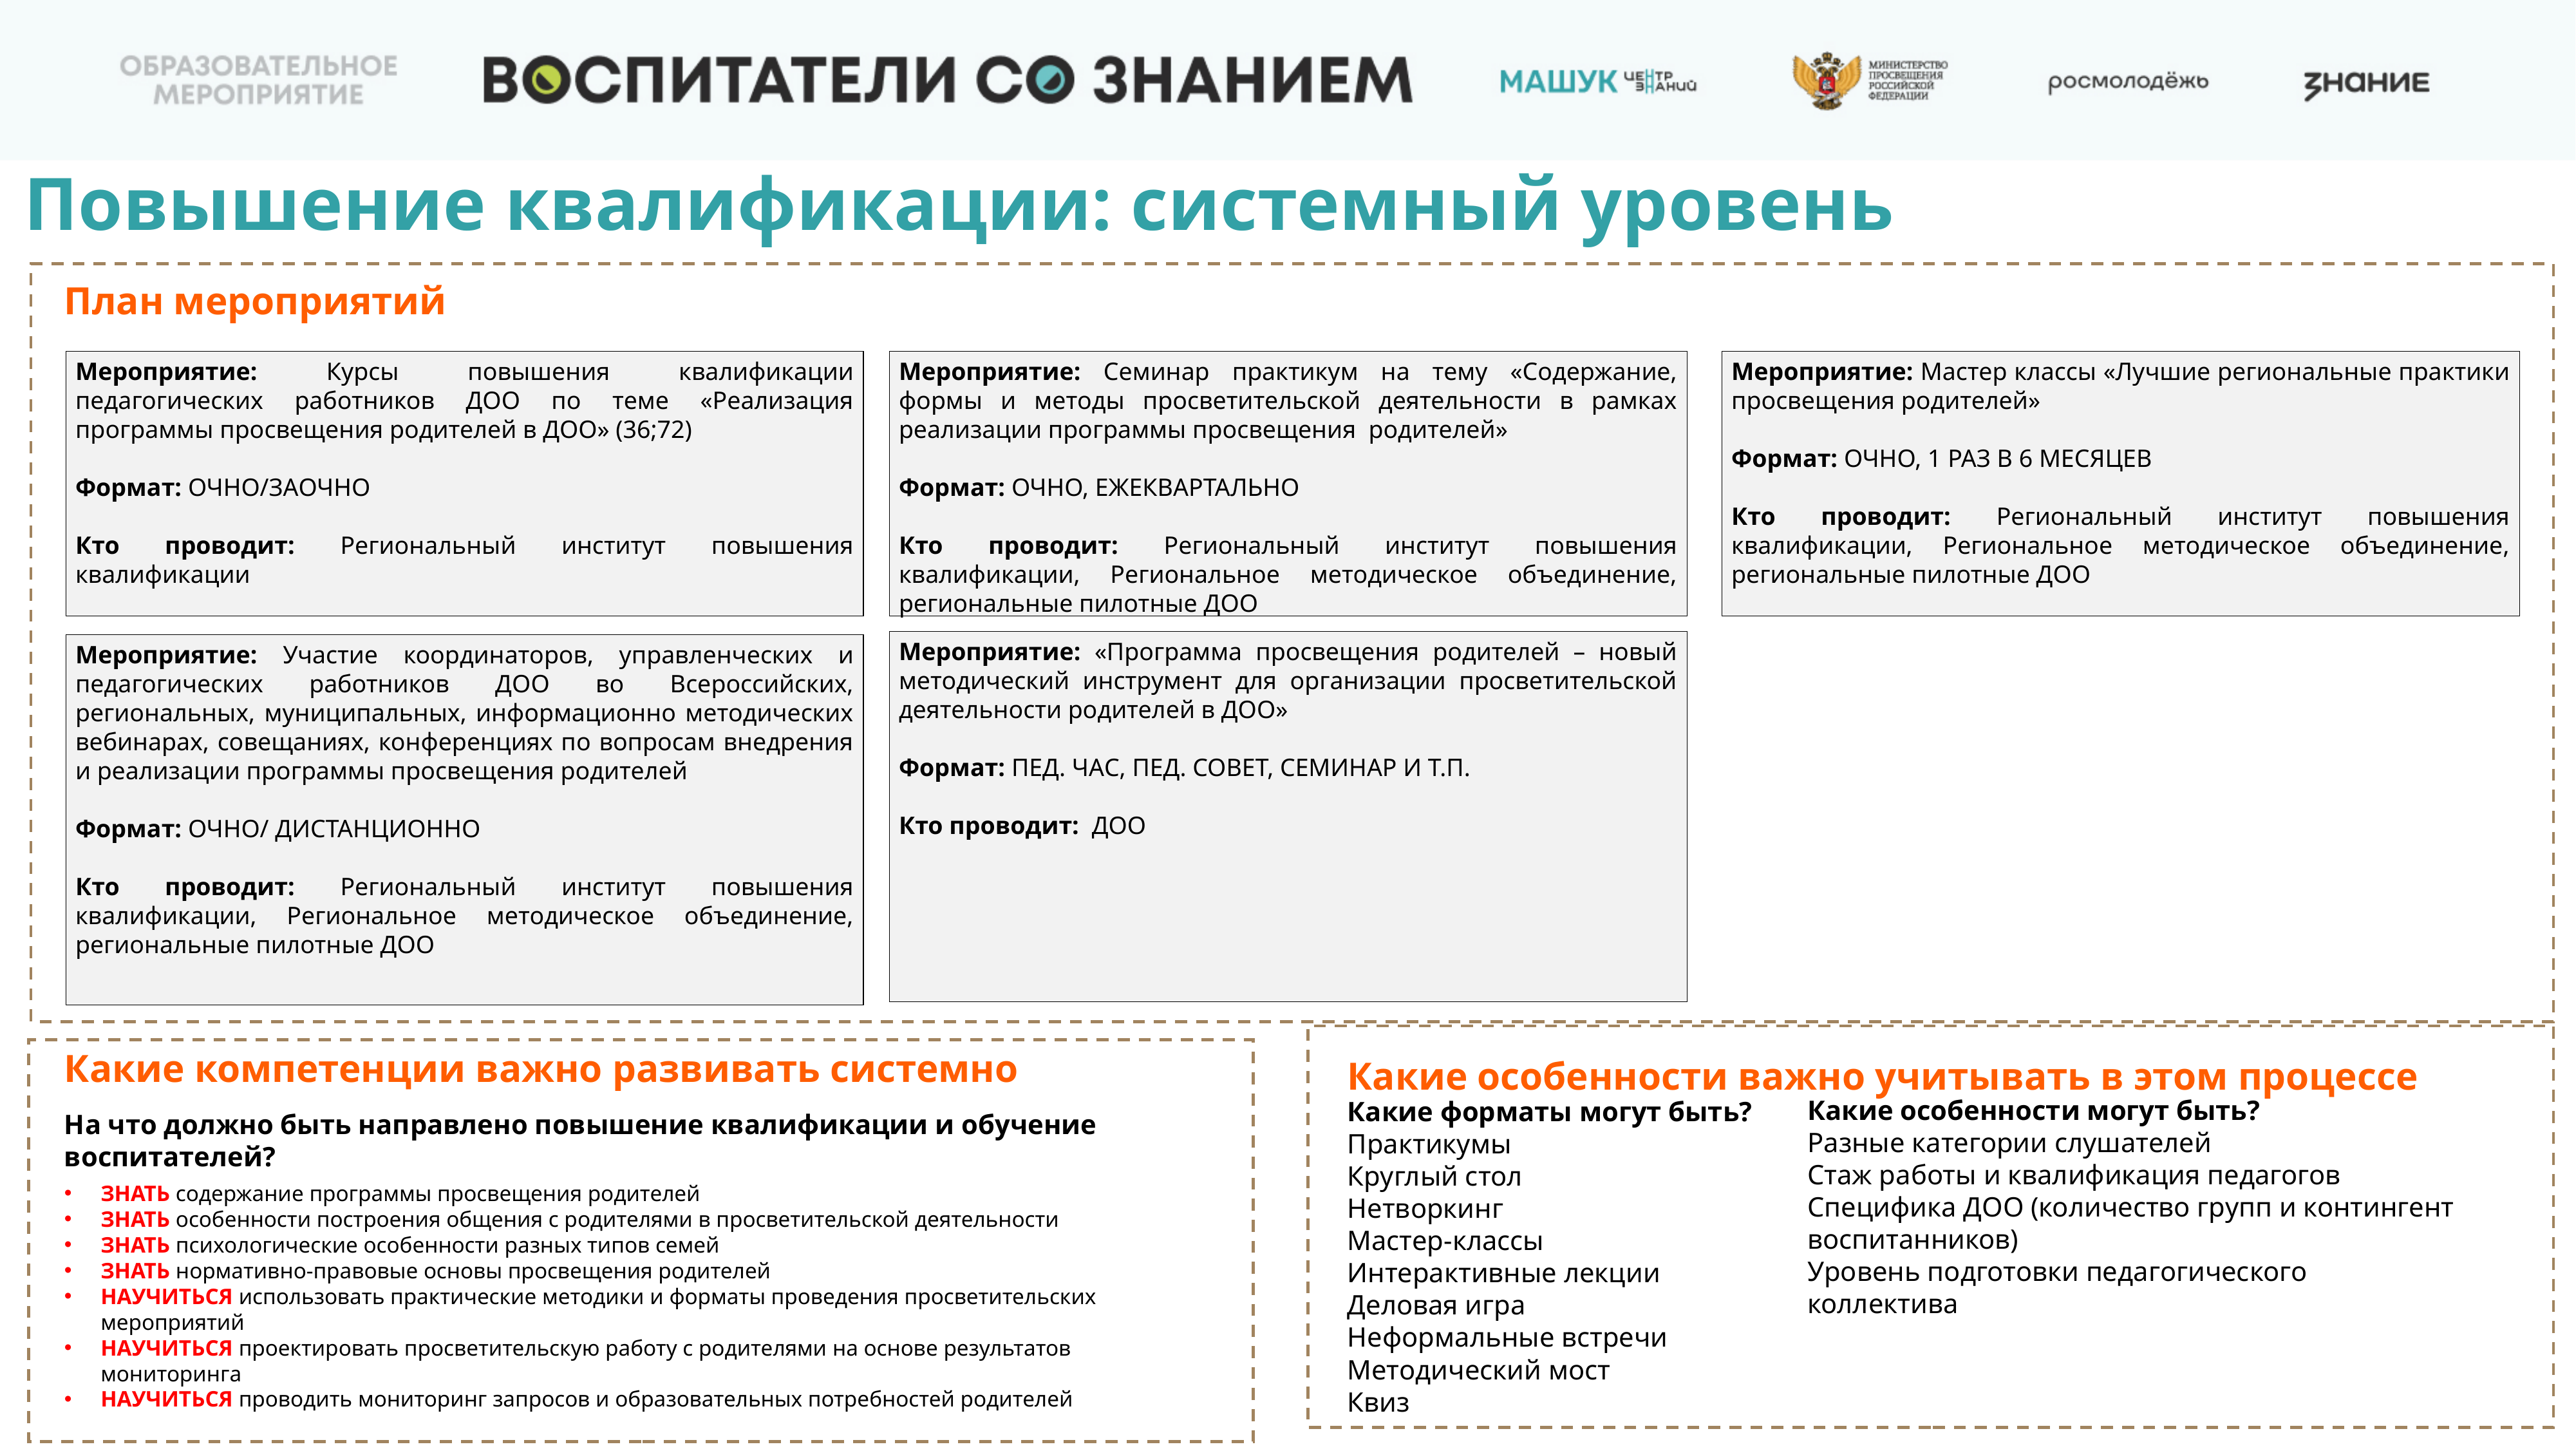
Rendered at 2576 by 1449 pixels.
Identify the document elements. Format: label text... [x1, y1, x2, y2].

text_box Мероприятие: Семинар практикум на тему «Содержание, формы и методы просветительской деятельности в рамках реализации программы просвещения родителей» Формат: ОЧНО, ЕЖЕКВАРТАЛЬНО Кто проводит: Региональный институт повышения квалификации, Региональное методическое объединение, региональные пилотные ДОО [888, 351, 1688, 616]
text_box [30, 263, 2554, 1022]
text_box Какие особенности важно учитывать в этом процессе [1337, 1047, 2519, 1103]
text_box План мероприятий [55, 272, 562, 327]
text_box Какие особенности могут быть? Разные категории слушателей Стаж работы и квалификация педагогов Специфика ДОО (количество групп и контингент воспитанников) Уровень подготовки педагогического коллектива [1798, 1088, 2464, 1323]
text_box Повышение квалификации: системный уровень [15, 153, 2349, 250]
text_box ЗНАТЬ содержание программы просвещения родителей ЗНАТЬ особенности построения общения с родителями в просветительской деятельности ЗНАТЬ психологические особенности разных типов семей ЗНАТЬ нормативно-правовые основы просвещения родителей НАУЧИТЬСЯ использовать практические методики и форматы проведения просветительских мероприятий НАУЧИТЬСЯ проектировать просветительскую работу с родителями на основе результатов мониторинга НАУЧИТЬСЯ проводить мониторинг запросов и образовательных потребностей родителей [55, 1175, 1189, 1449]
text_box Мероприятие: «Программа просвещения родителей – новый методический инструмент для организации просветительской деятельности родителей в ДОО» Формат: ПЕД. ЧАС, ПЕД. СОВЕТ, СЕМИНАР И Т.П. Кто проводит: ДОО [888, 631, 1688, 1002]
text_box Мероприятие: Мастер классы «Лучшие региональные практики просвещения родителей» Формат: ОЧНО, 1 РАЗ В 6 МЕСЯЦЕВ Кто проводит: Региональный институт повышения квалификации, Региональное методическое объединение, региональные пилотные ДОО [1721, 350, 2520, 616]
text_box [1307, 1025, 2554, 1428]
text_box Мероприятие: Курсы повышения квалификации педагогических работников ДОО по теме «Реализация программы просвещения родителей в ДОО» (36;72) Формат: ОЧНО/ЗАОЧНО Кто проводит: Региональный институт повышения квалификации [65, 351, 864, 616]
text_box Какие компетенции важно развивать системно [55, 1039, 1172, 1095]
text_box Мероприятие: Участие координаторов, управленческих и педагогических работников ДОО во Всероссийских, региональных, муниципальных, информационно методических вебинарах, совещаниях, конференциях по вопросам внедрения и реализации программы просвещения родителей Формат: ОЧНО/ ДИСТАНЦИОННО Кто проводит: Региональный институт повышения квалификации, Региональное методическое объединение, региональные пилотные ДОО [65, 634, 864, 1005]
text_box Какие форматы могут быть? Практикумы Круглый стол Нетворкинг Мастер-классы Интерактивные лекции Деловая игра Неформальные встречи Методический мост Квиз [1337, 1090, 1814, 1422]
picture [0, 0, 2576, 1449]
text_box [28, 1039, 1254, 1442]
text_box На что должно быть направлено повышение квалификации и обучение воспитателей? [55, 1103, 1189, 1175]
